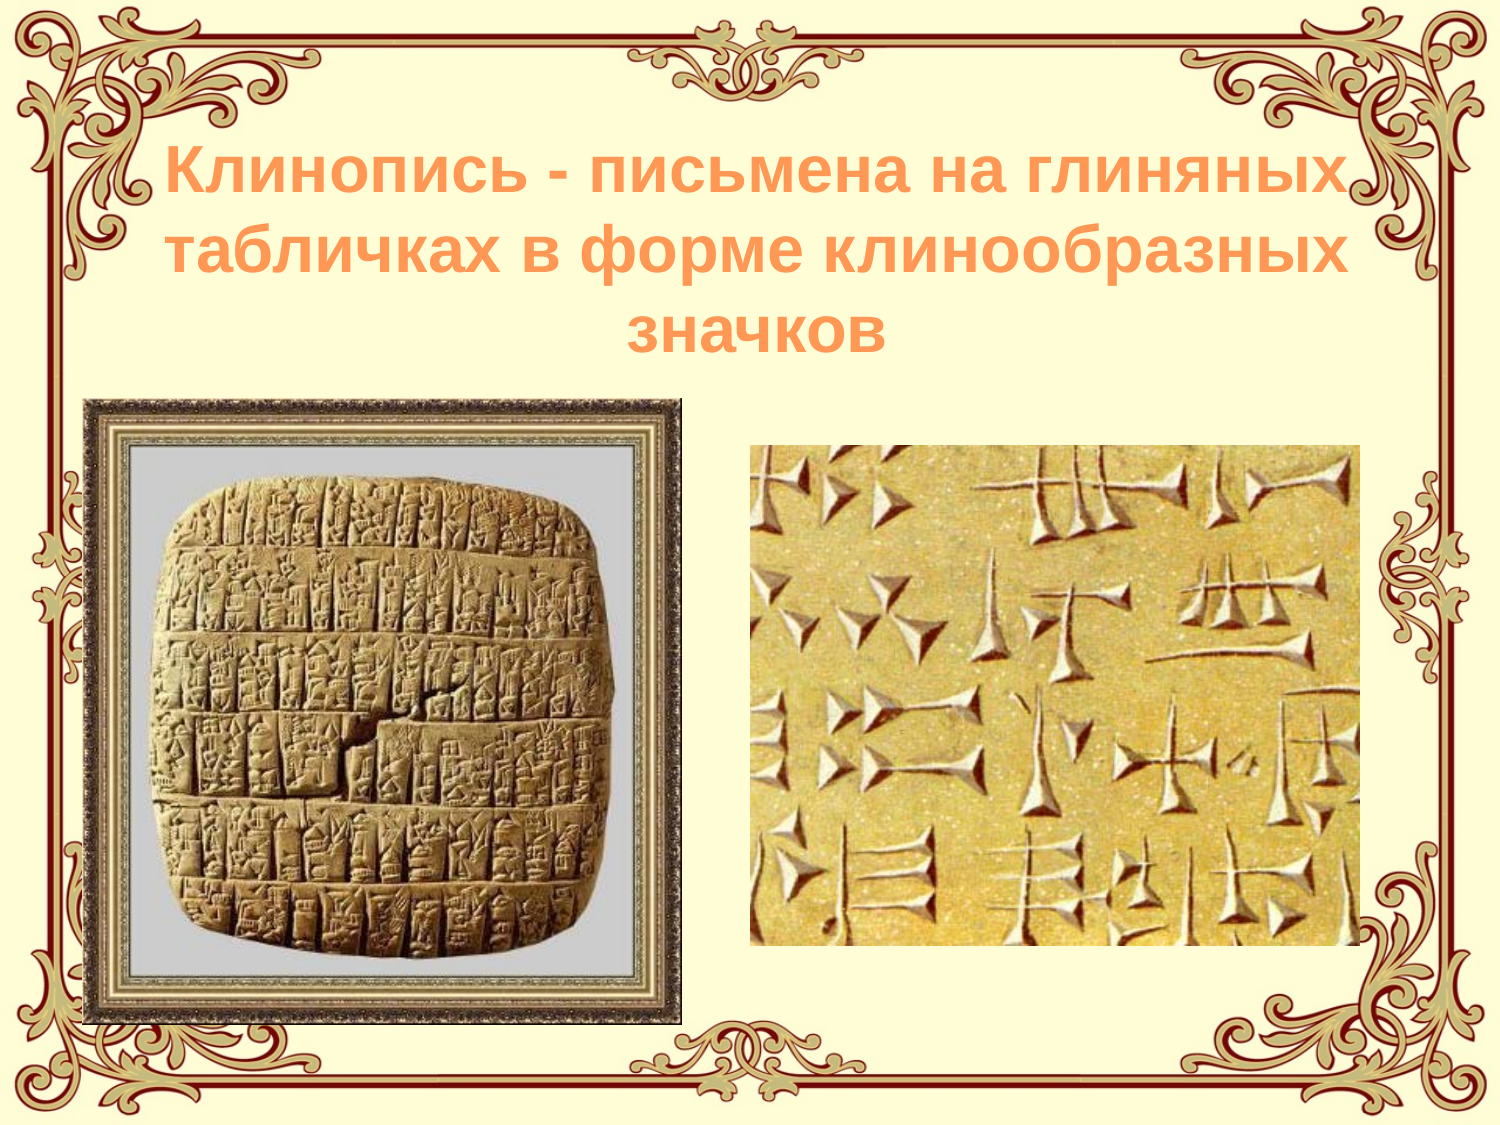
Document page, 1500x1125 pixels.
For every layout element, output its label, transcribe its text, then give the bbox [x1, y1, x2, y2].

picture [0, 0, 1500, 1125]
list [749, 445, 1360, 946]
title Клинопись - письмена на глиняных табличках в форме клинообразных значков [81, 128, 1433, 364]
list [81, 398, 683, 1026]
